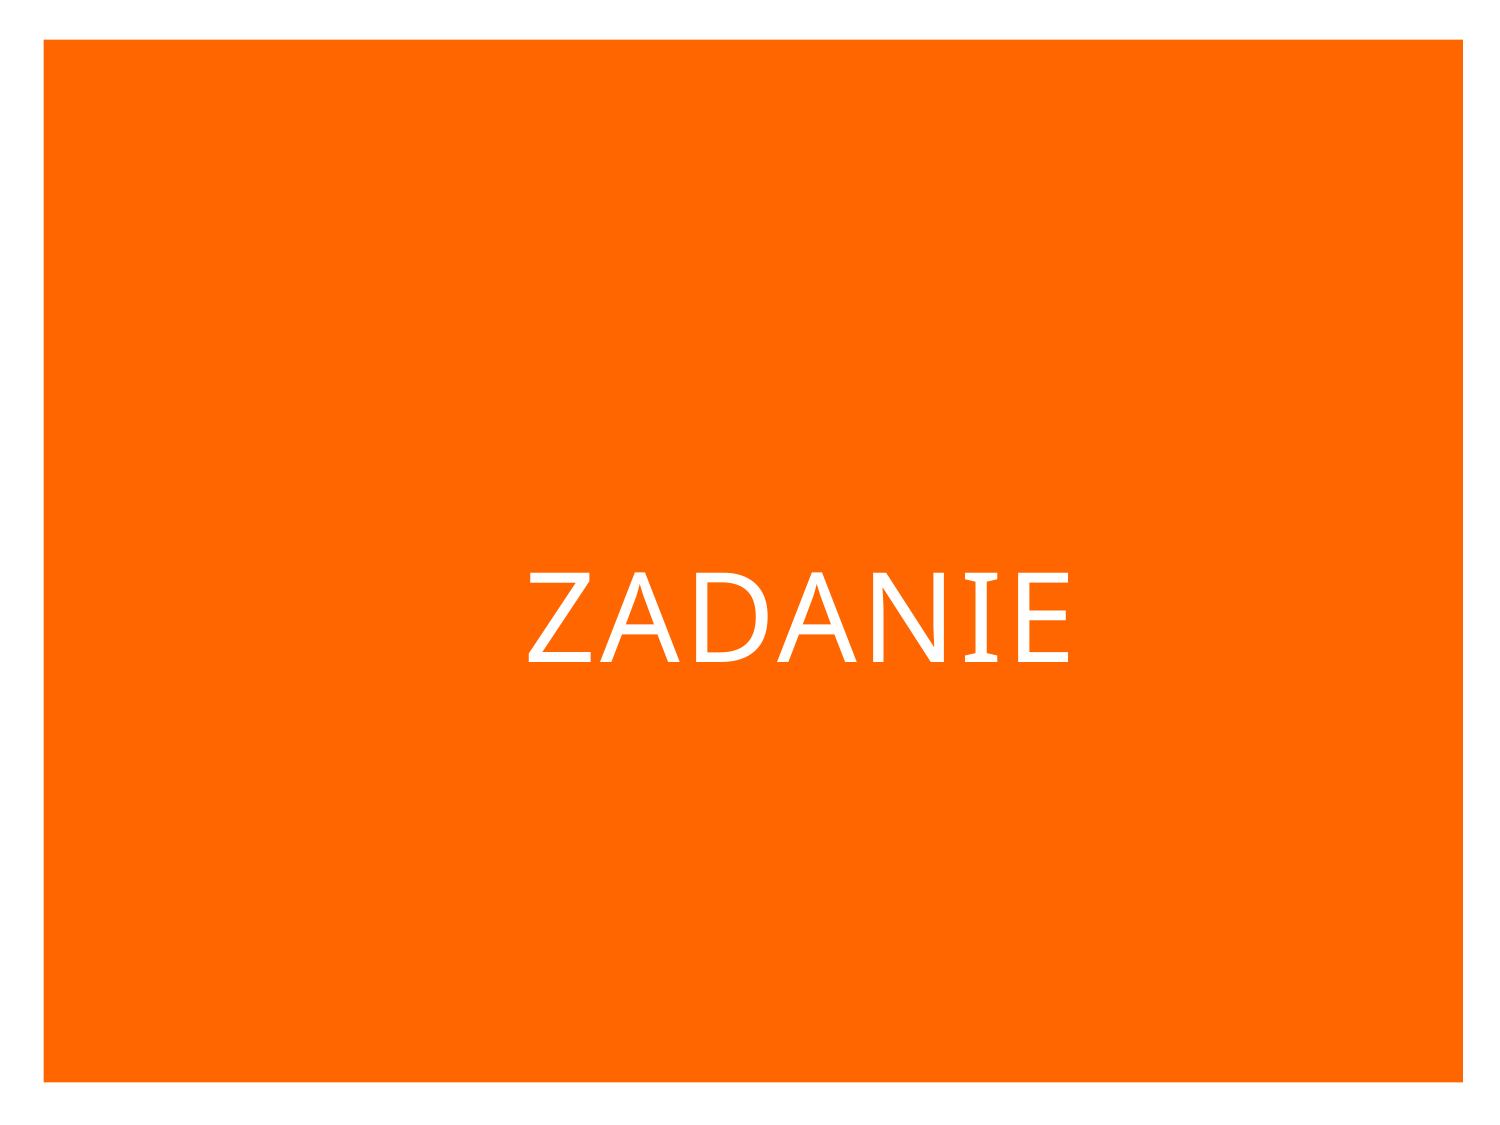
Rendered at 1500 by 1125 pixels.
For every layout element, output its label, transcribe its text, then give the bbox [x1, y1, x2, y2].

title zadanie [256, 268, 1346, 695]
